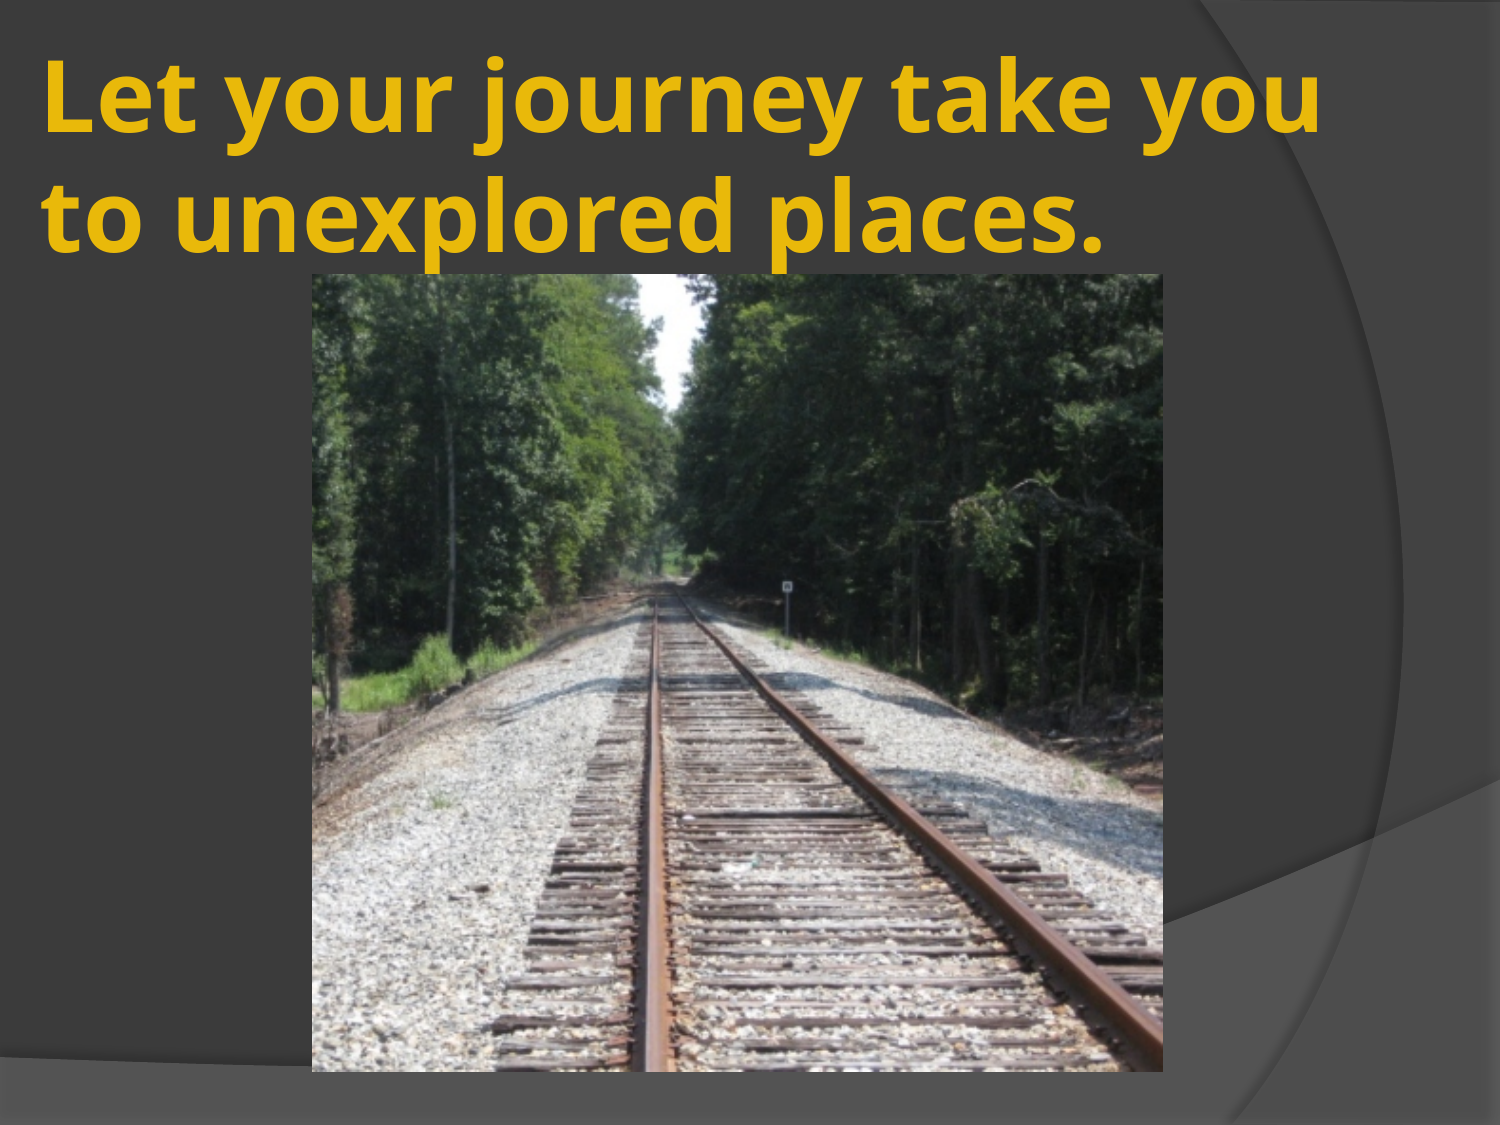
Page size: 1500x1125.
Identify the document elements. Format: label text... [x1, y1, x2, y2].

picture [312, 274, 1163, 1073]
text_box Let your journey take you to unexplored places. [24, 24, 1463, 280]
